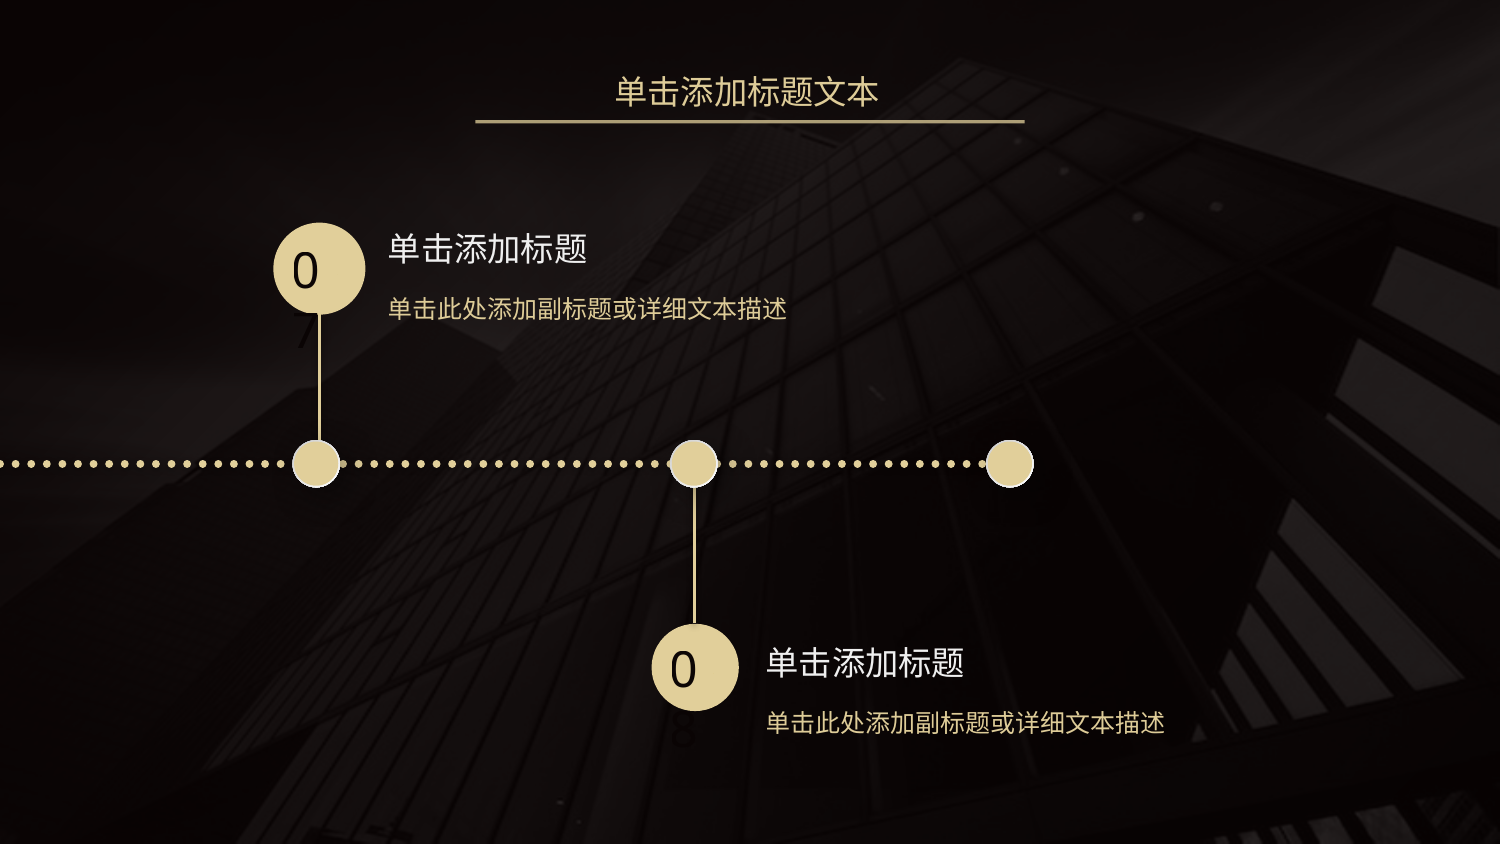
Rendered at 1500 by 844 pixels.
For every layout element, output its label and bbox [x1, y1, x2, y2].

text_box [292, 439, 341, 488]
text_box [985, 439, 1034, 488]
text_box [648, 621, 742, 714]
text_box [669, 439, 718, 488]
text_box [273, 222, 366, 315]
text_box [0, 0, 1500, 844]
